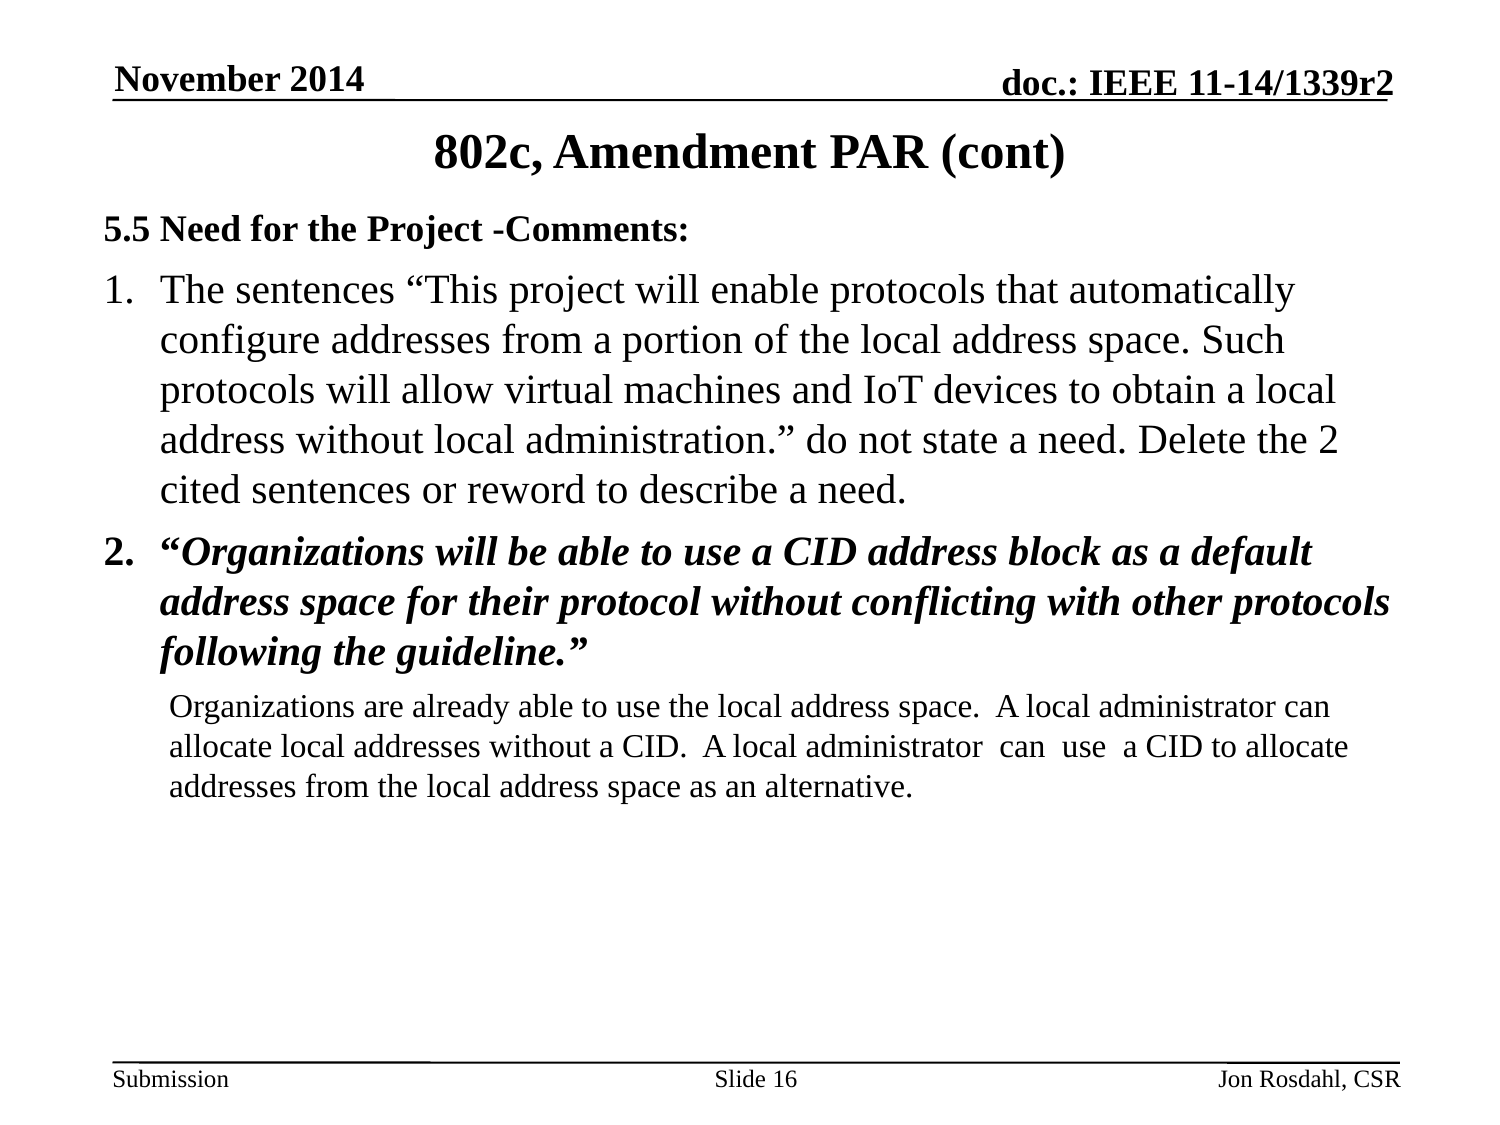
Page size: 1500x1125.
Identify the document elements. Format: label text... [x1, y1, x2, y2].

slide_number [114, 54, 423, 100]
slide_number Slide 16 [712, 1061, 800, 1123]
list 5.5 Need for the Project -Comments: The sentences “This project will enable protocols that automatically configure addresses from a portion of the local address space. Such protocols will allow virtual machines and IoT devices to obtain a local address without local administration.” do not state a need. Delete the 2 cited sentences or reword to describe a need. “Organizations will be able to use a CID address block as a default address space for their protocol without conflicting with other protocols following the guideline.” Organizations are already able to use the local address space. A local administrator can allocate local addresses without a CID. A local administrator can use a CID to allocate addresses from the local address space as an alternative. [88, 196, 1436, 1059]
title 802c, Amendment PAR (cont) [112, 112, 1388, 185]
footer Jon Rosdahl, CSR [878, 1061, 1402, 1093]
